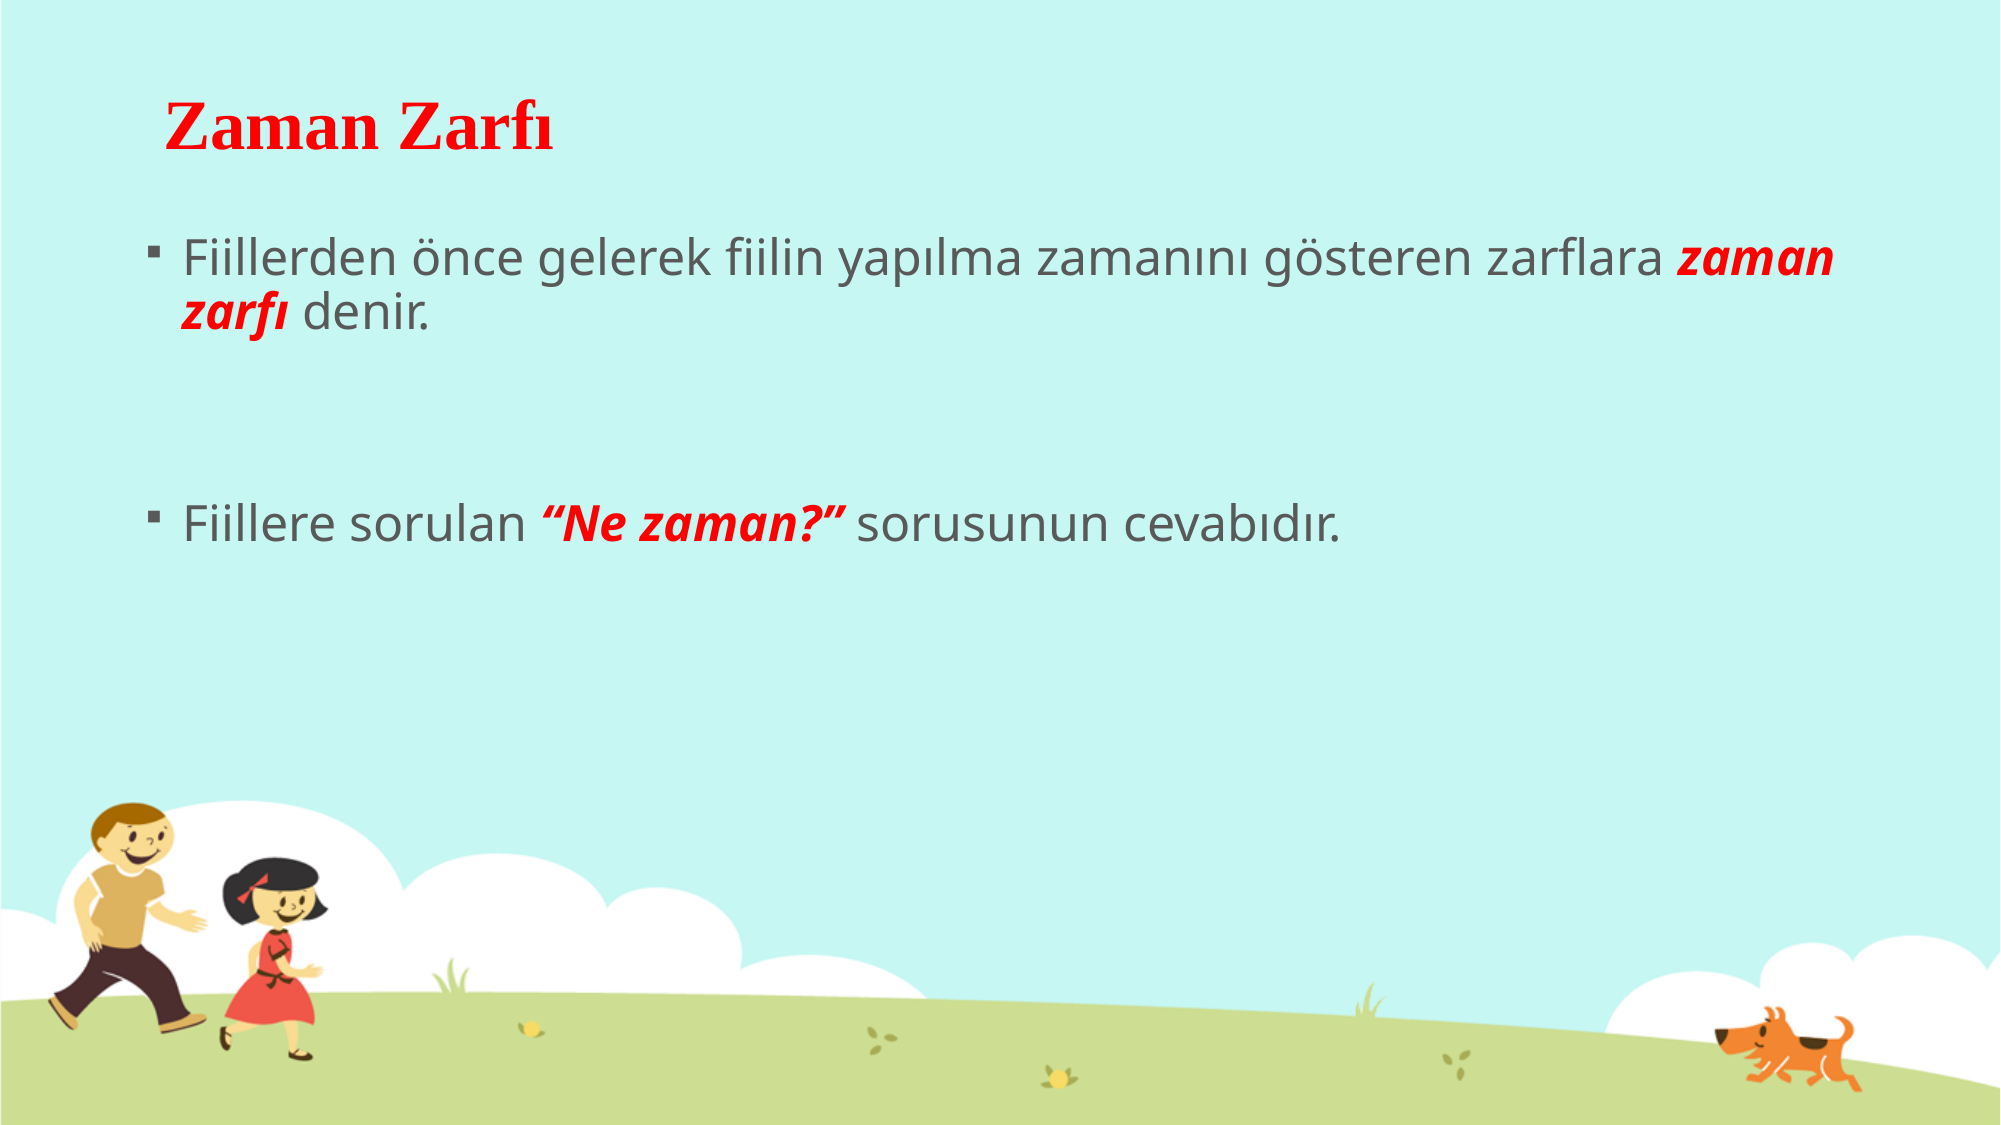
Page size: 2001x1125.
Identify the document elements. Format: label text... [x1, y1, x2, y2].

title Zaman Zarfı [148, 53, 1686, 173]
picture [0, 0, 2001, 1125]
text_box Fiillere sorulan “Ne zaman?” sorusunun cevabıdır. [122, 490, 1780, 635]
text_box Fiillerden önce gelerek fiilin yapılma zamanını gösteren zarflara zaman zarfı denir. [122, 224, 1904, 369]
